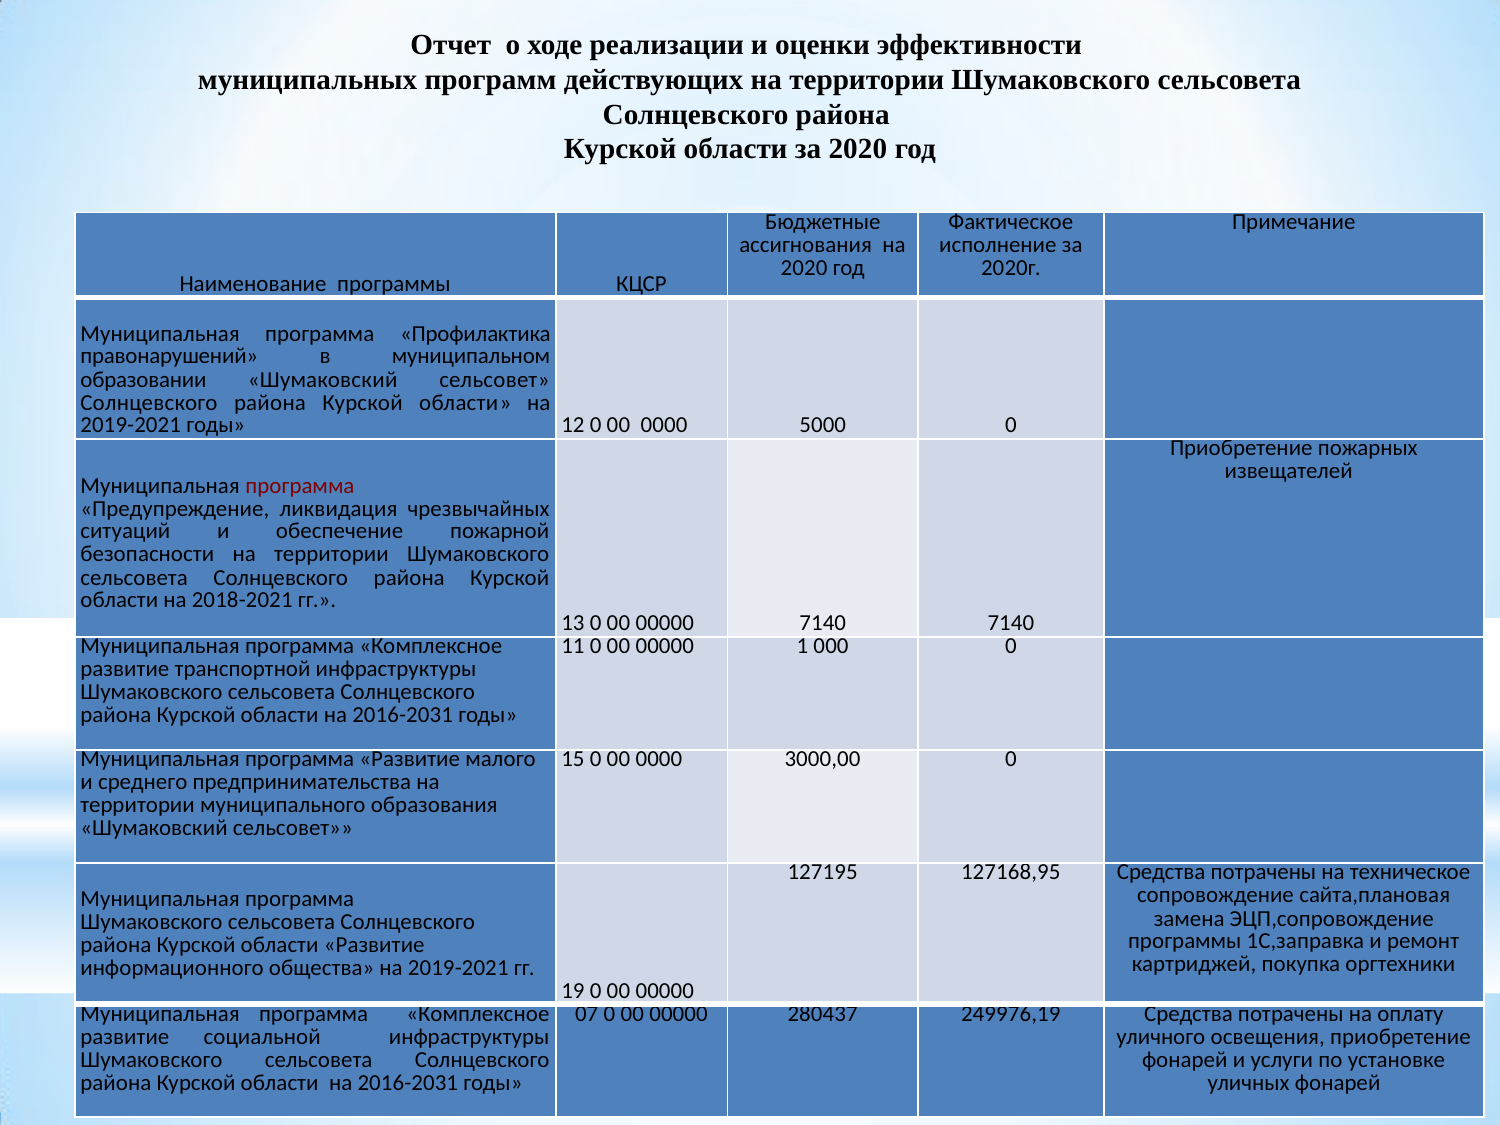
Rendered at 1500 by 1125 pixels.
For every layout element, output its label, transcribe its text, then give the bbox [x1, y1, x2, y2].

table_cell 0 [919, 751, 1103, 862]
table_cell 127195 [728, 864, 917, 1001]
table_cell 5000 [728, 300, 917, 438]
table_cell [1105, 300, 1483, 438]
table_cell 11 0 00 00000 [557, 638, 727, 749]
title Отчет о ходе реализации и оценки эффективности муниципальных программ действующих на территории Шумаковского сельсовета Солнцевского района Курской области за 2020 год [112, 24, 1388, 167]
table_cell 1 000 [728, 638, 917, 749]
table_cell 13 0 00 00000 [557, 440, 727, 636]
table_cell Муниципальная программа «Развитие малого и среднего предпринимательства на территории муниципального образования «Шумаковский сельсовет»» [76, 751, 555, 862]
table_cell Средства потрачены на техническое сопровождение сайта,плановая замена ЭЦП,сопровождение программы 1С,заправка и ремонт картриджей, покупка оргтехники [1105, 864, 1483, 1001]
table_cell Муниципальная программа Шумаковского сельсовета Солнцевского района Курской области «Развитие информационного общества» на 2019-2021 гг. [76, 864, 555, 1001]
table_cell 19 0 00 00000 [557, 864, 727, 1001]
table_header Примечание [1105, 213, 1483, 295]
table_cell 0 [919, 638, 1103, 749]
table_cell 127168,95 [919, 864, 1103, 1001]
table_header Наименование программы [76, 213, 555, 295]
table_cell 12 0 00 0000 [557, 300, 727, 438]
table_cell Муниципальная программа «Профилактика правонарушений» в муниципальном образовании «Шумаковский сельсовет» Солнцевского района Курской области» на 2019-2021 годы» [76, 300, 555, 438]
table_cell 07 0 00 00000 [557, 1007, 727, 1116]
table_cell [1105, 751, 1483, 862]
table_cell Средства потрачены на оплату уличного освещения, приобретение фонарей и услуги по установке уличных фонарей [1105, 1007, 1483, 1116]
table_cell [1105, 638, 1483, 749]
table_cell 249976,19 [919, 1007, 1103, 1116]
table_cell 280437 [728, 1007, 917, 1116]
table_cell 15 0 00 0000 [557, 751, 727, 862]
table_cell 0 [919, 300, 1103, 438]
table_header КЦСР [557, 213, 727, 295]
table_cell 7140 [728, 440, 917, 636]
table_cell Муниципальная программа «Комплексное развитие социальной инфраструктуры Шумаковского сельсовета Солнцевского района Курской области на 2016-2031 годы» [76, 1007, 555, 1116]
table_cell Муниципальная программа «Комплексное развитие транспортной инфраструктуры Шумаковского сельсовета Солнцевского района Курской области на 2016-2031 годы» [76, 638, 555, 749]
table_cell 7140 [919, 440, 1103, 636]
table_header Фактическое исполнение за 2020г. [919, 213, 1103, 295]
table_cell 3000,00 [728, 751, 917, 862]
table_header Бюджетные ассигнования на 2020 год [728, 213, 917, 295]
table_cell Приобретение пожарных извещателей [1105, 440, 1483, 636]
table_cell Муниципальная программа «Предупреждение, ликвидация чрезвычайных ситуаций и обеспечение пожарной безопасности на территории Шумаковского сельсовета Солнцевского района Курской области на 2018-2021 гг.». [76, 440, 555, 636]
picture [0, 0, 1500, 1125]
